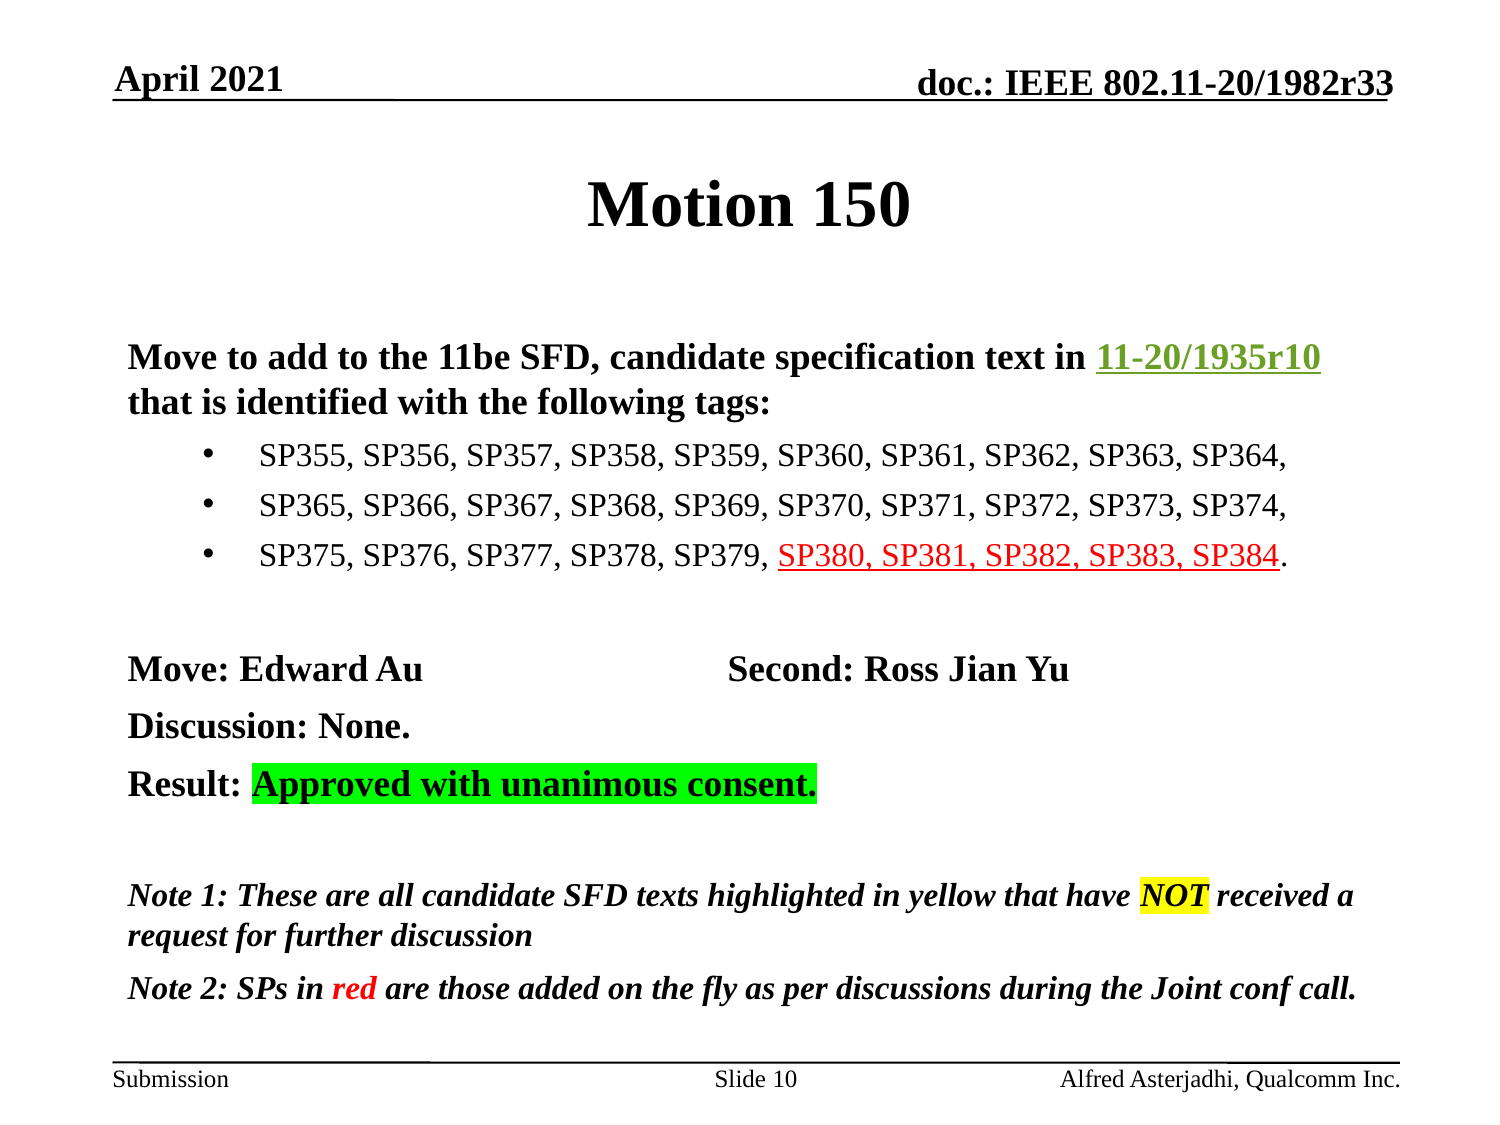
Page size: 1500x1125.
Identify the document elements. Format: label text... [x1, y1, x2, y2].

list Move to add to the 11be SFD, candidate specification text in 11-20/1935r10 that is identified with the following tags: SP355, SP356, SP357, SP358, SP359, SP360, SP361, SP362, SP363, SP364, SP365, SP366, SP367, SP368, SP369, SP370, SP371, SP372, SP373, SP374, SP375, SP376, SP377, SP378, SP379, SP380, SP381, SP382, SP383, SP384. Move: Edward Au Second: Ross Jian Yu Discussion: None. Result: Approved with unanimous consent. Note 1: These are all candidate SFD texts highlighted in yellow that have NOT received a request for further discussion Note 2: SPs in red are those added on the fly as per discussions during the Joint conf call. [112, 324, 1388, 1051]
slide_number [114, 54, 423, 100]
slide_number Slide 10 [712, 1061, 800, 1123]
footer Alfred Asterjadhi, Qualcomm Inc. [878, 1061, 1402, 1093]
title Motion 150 [112, 112, 1388, 288]
